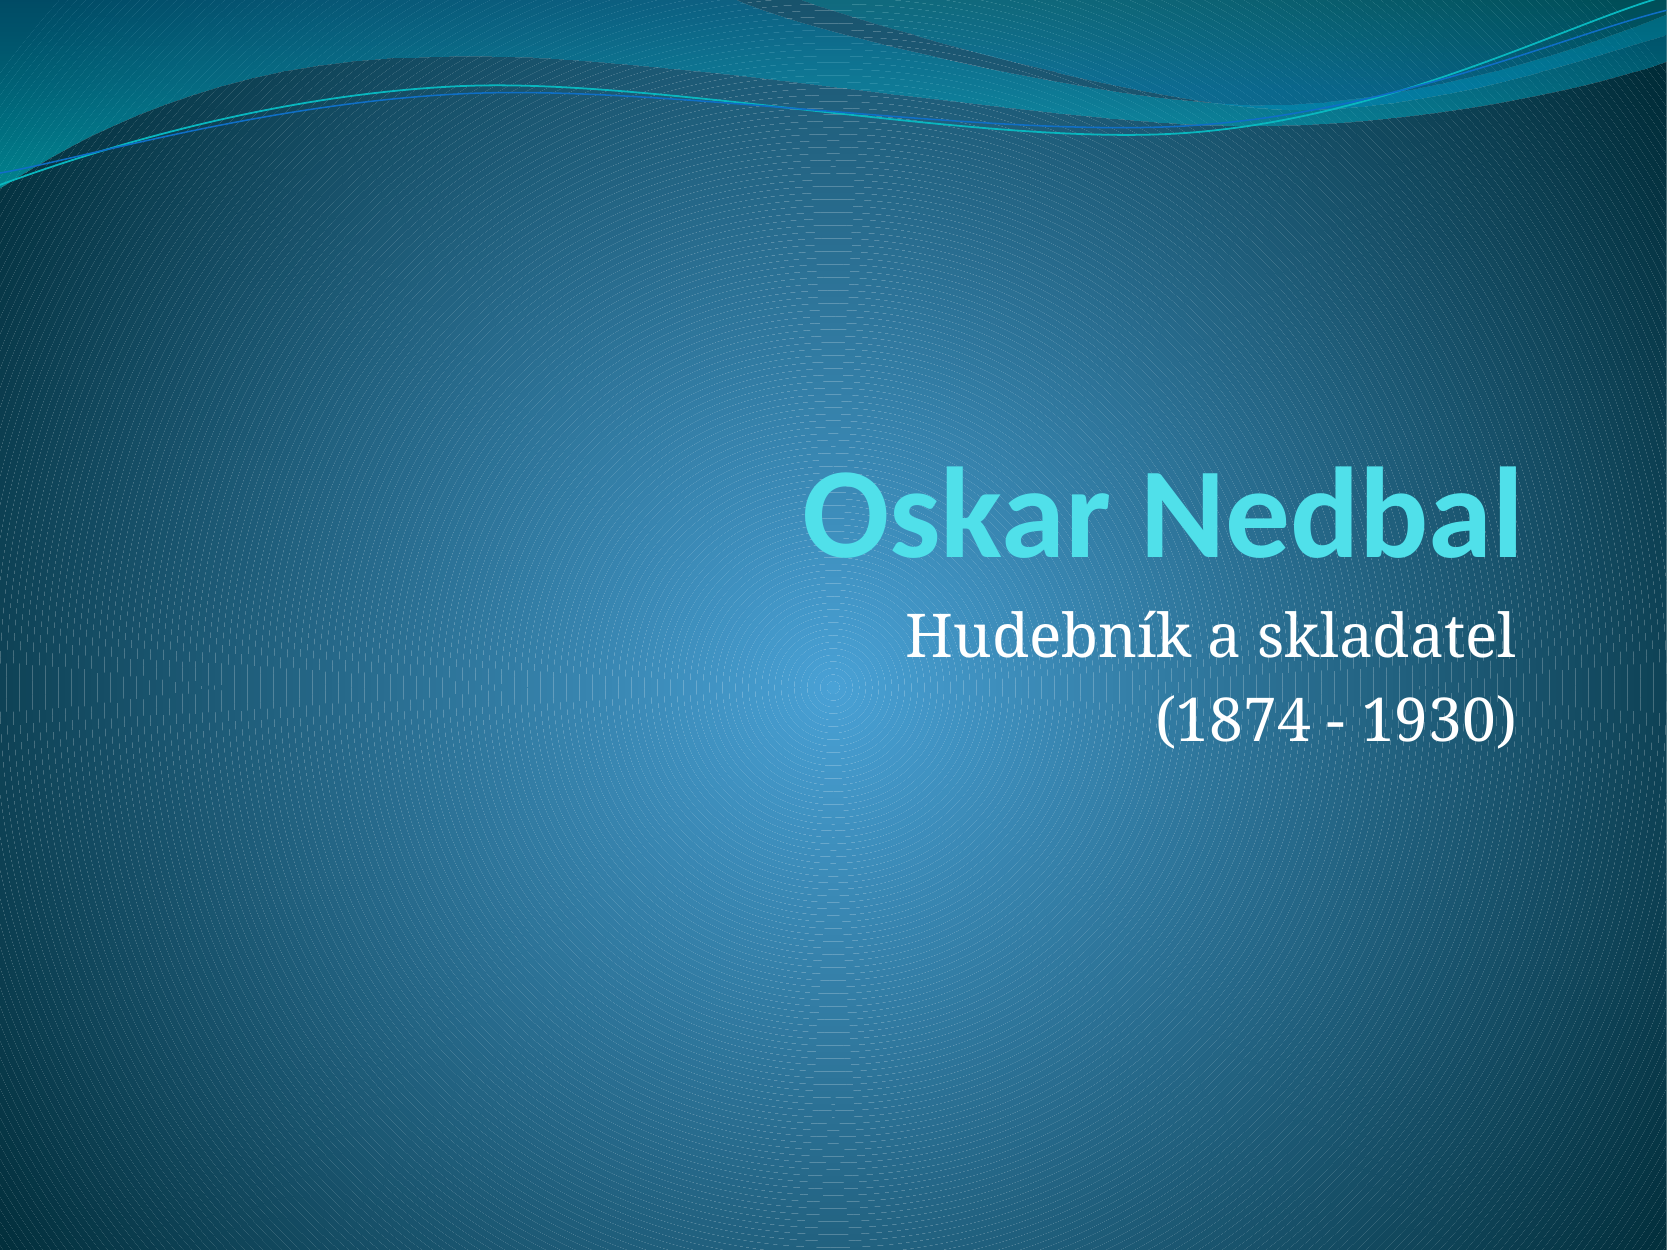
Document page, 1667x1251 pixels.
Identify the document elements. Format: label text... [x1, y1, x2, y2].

subtitle Hudebník a skladatel (1874 - 1930) [97, 588, 1529, 908]
title Oskar Nedbal [97, 249, 1529, 584]
